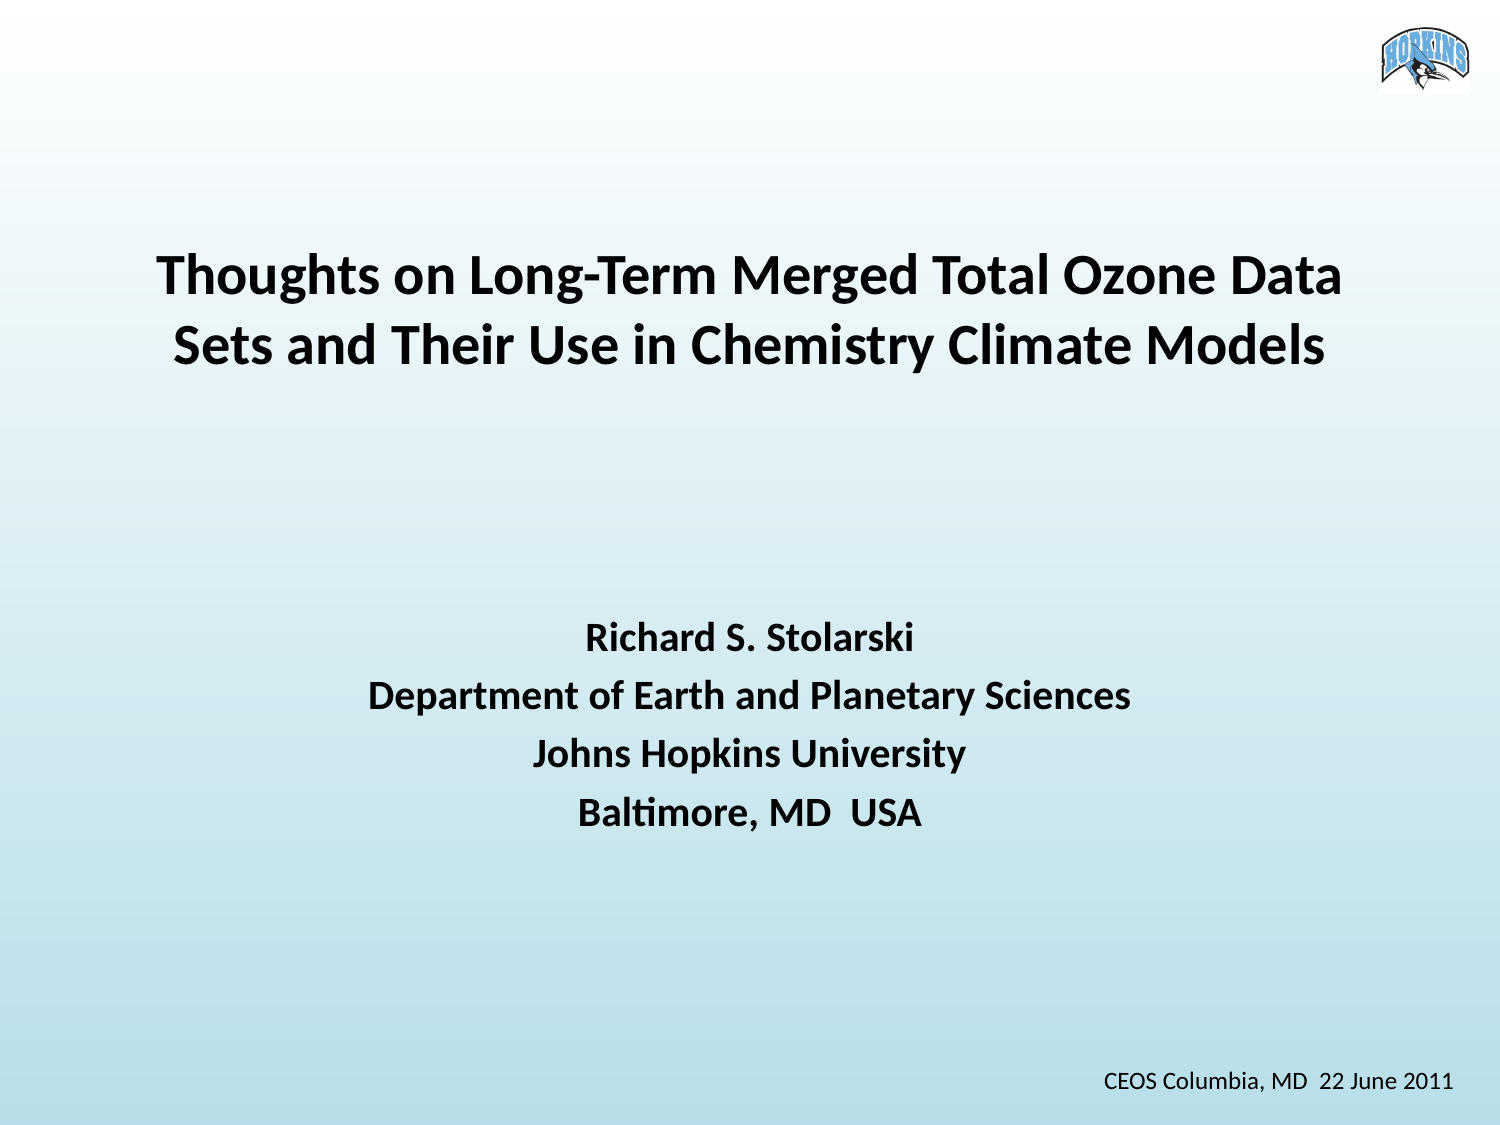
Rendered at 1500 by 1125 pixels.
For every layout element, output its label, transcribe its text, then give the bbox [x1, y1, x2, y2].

subtitle Richard S. Stolarski Department of Earth and Planetary Sciences Johns Hopkins University Baltimore, MD USA [225, 601, 1275, 890]
title Thoughts on Long-Term Merged Total Ozone Data Sets and Their Use in Chemistry Climate Models [112, 185, 1388, 427]
picture [1379, 25, 1471, 94]
